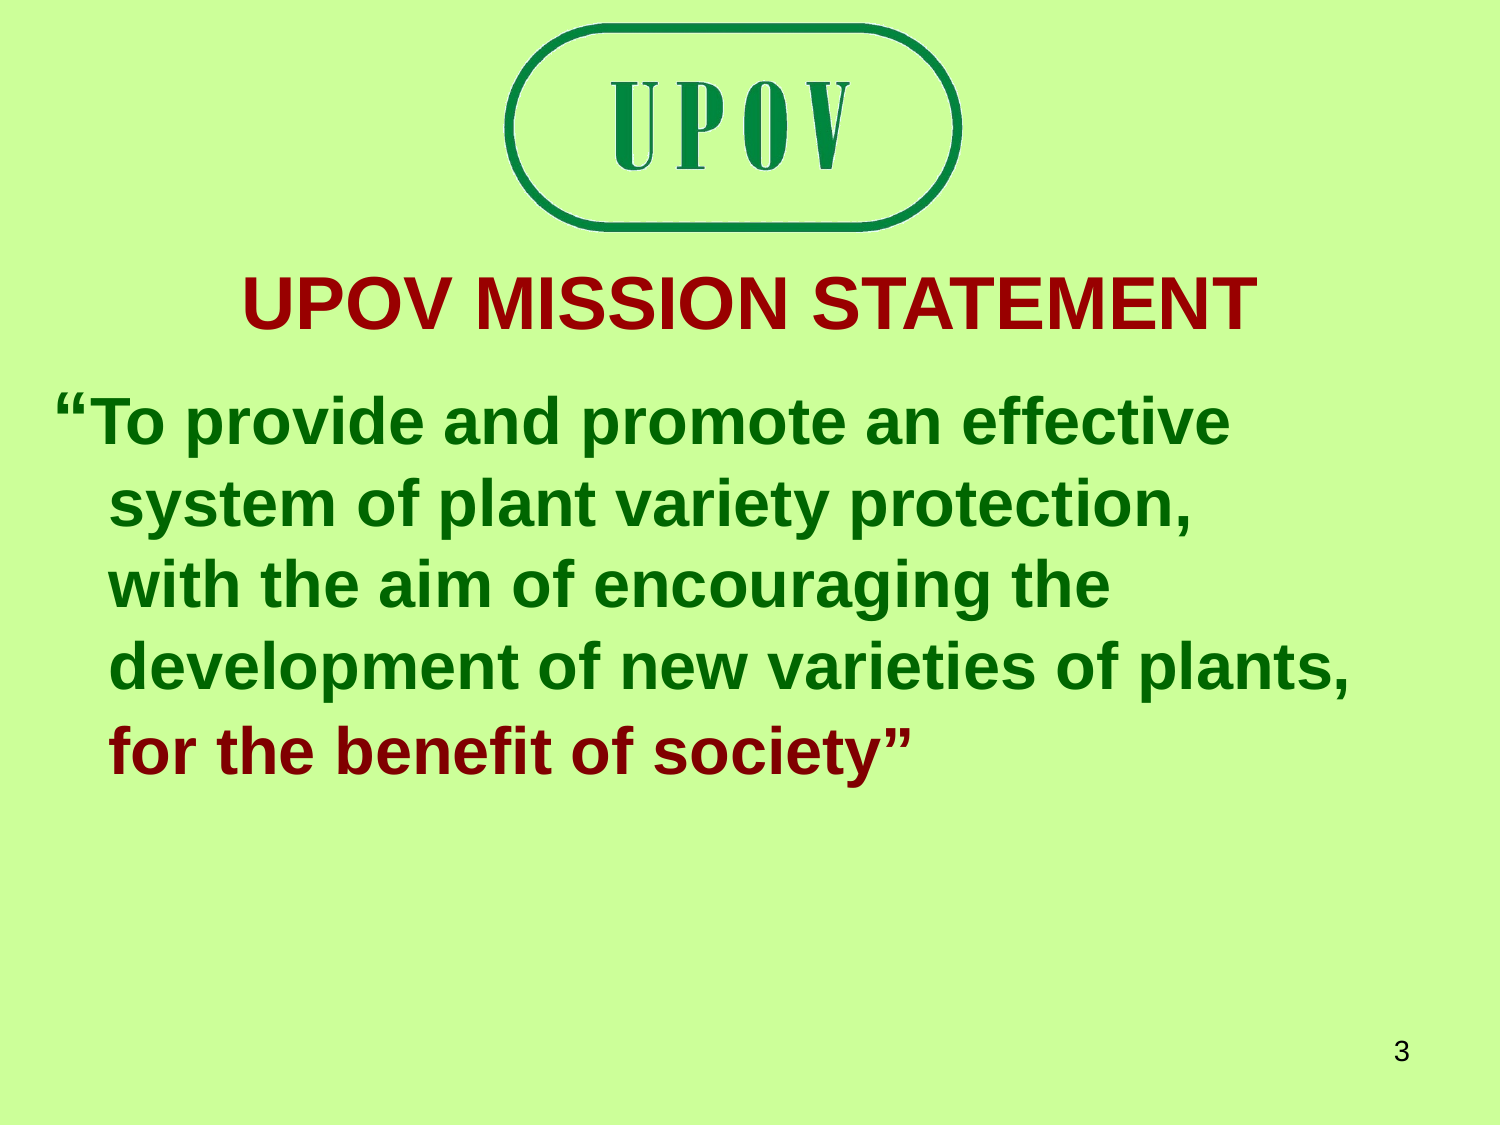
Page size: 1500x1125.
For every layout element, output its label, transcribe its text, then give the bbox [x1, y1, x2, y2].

list with the aim of encouraging the development of new varieties of plants, [37, 525, 1500, 699]
slide_number 3 [1074, 1024, 1425, 1103]
title UPOV MISSION STATEMENT [12, 249, 1488, 350]
picture [487, 12, 967, 239]
text_box for the benefit of society” [37, 699, 1500, 913]
text_box “To provide and promote an effective system of plant variety protection, [37, 362, 1463, 588]
